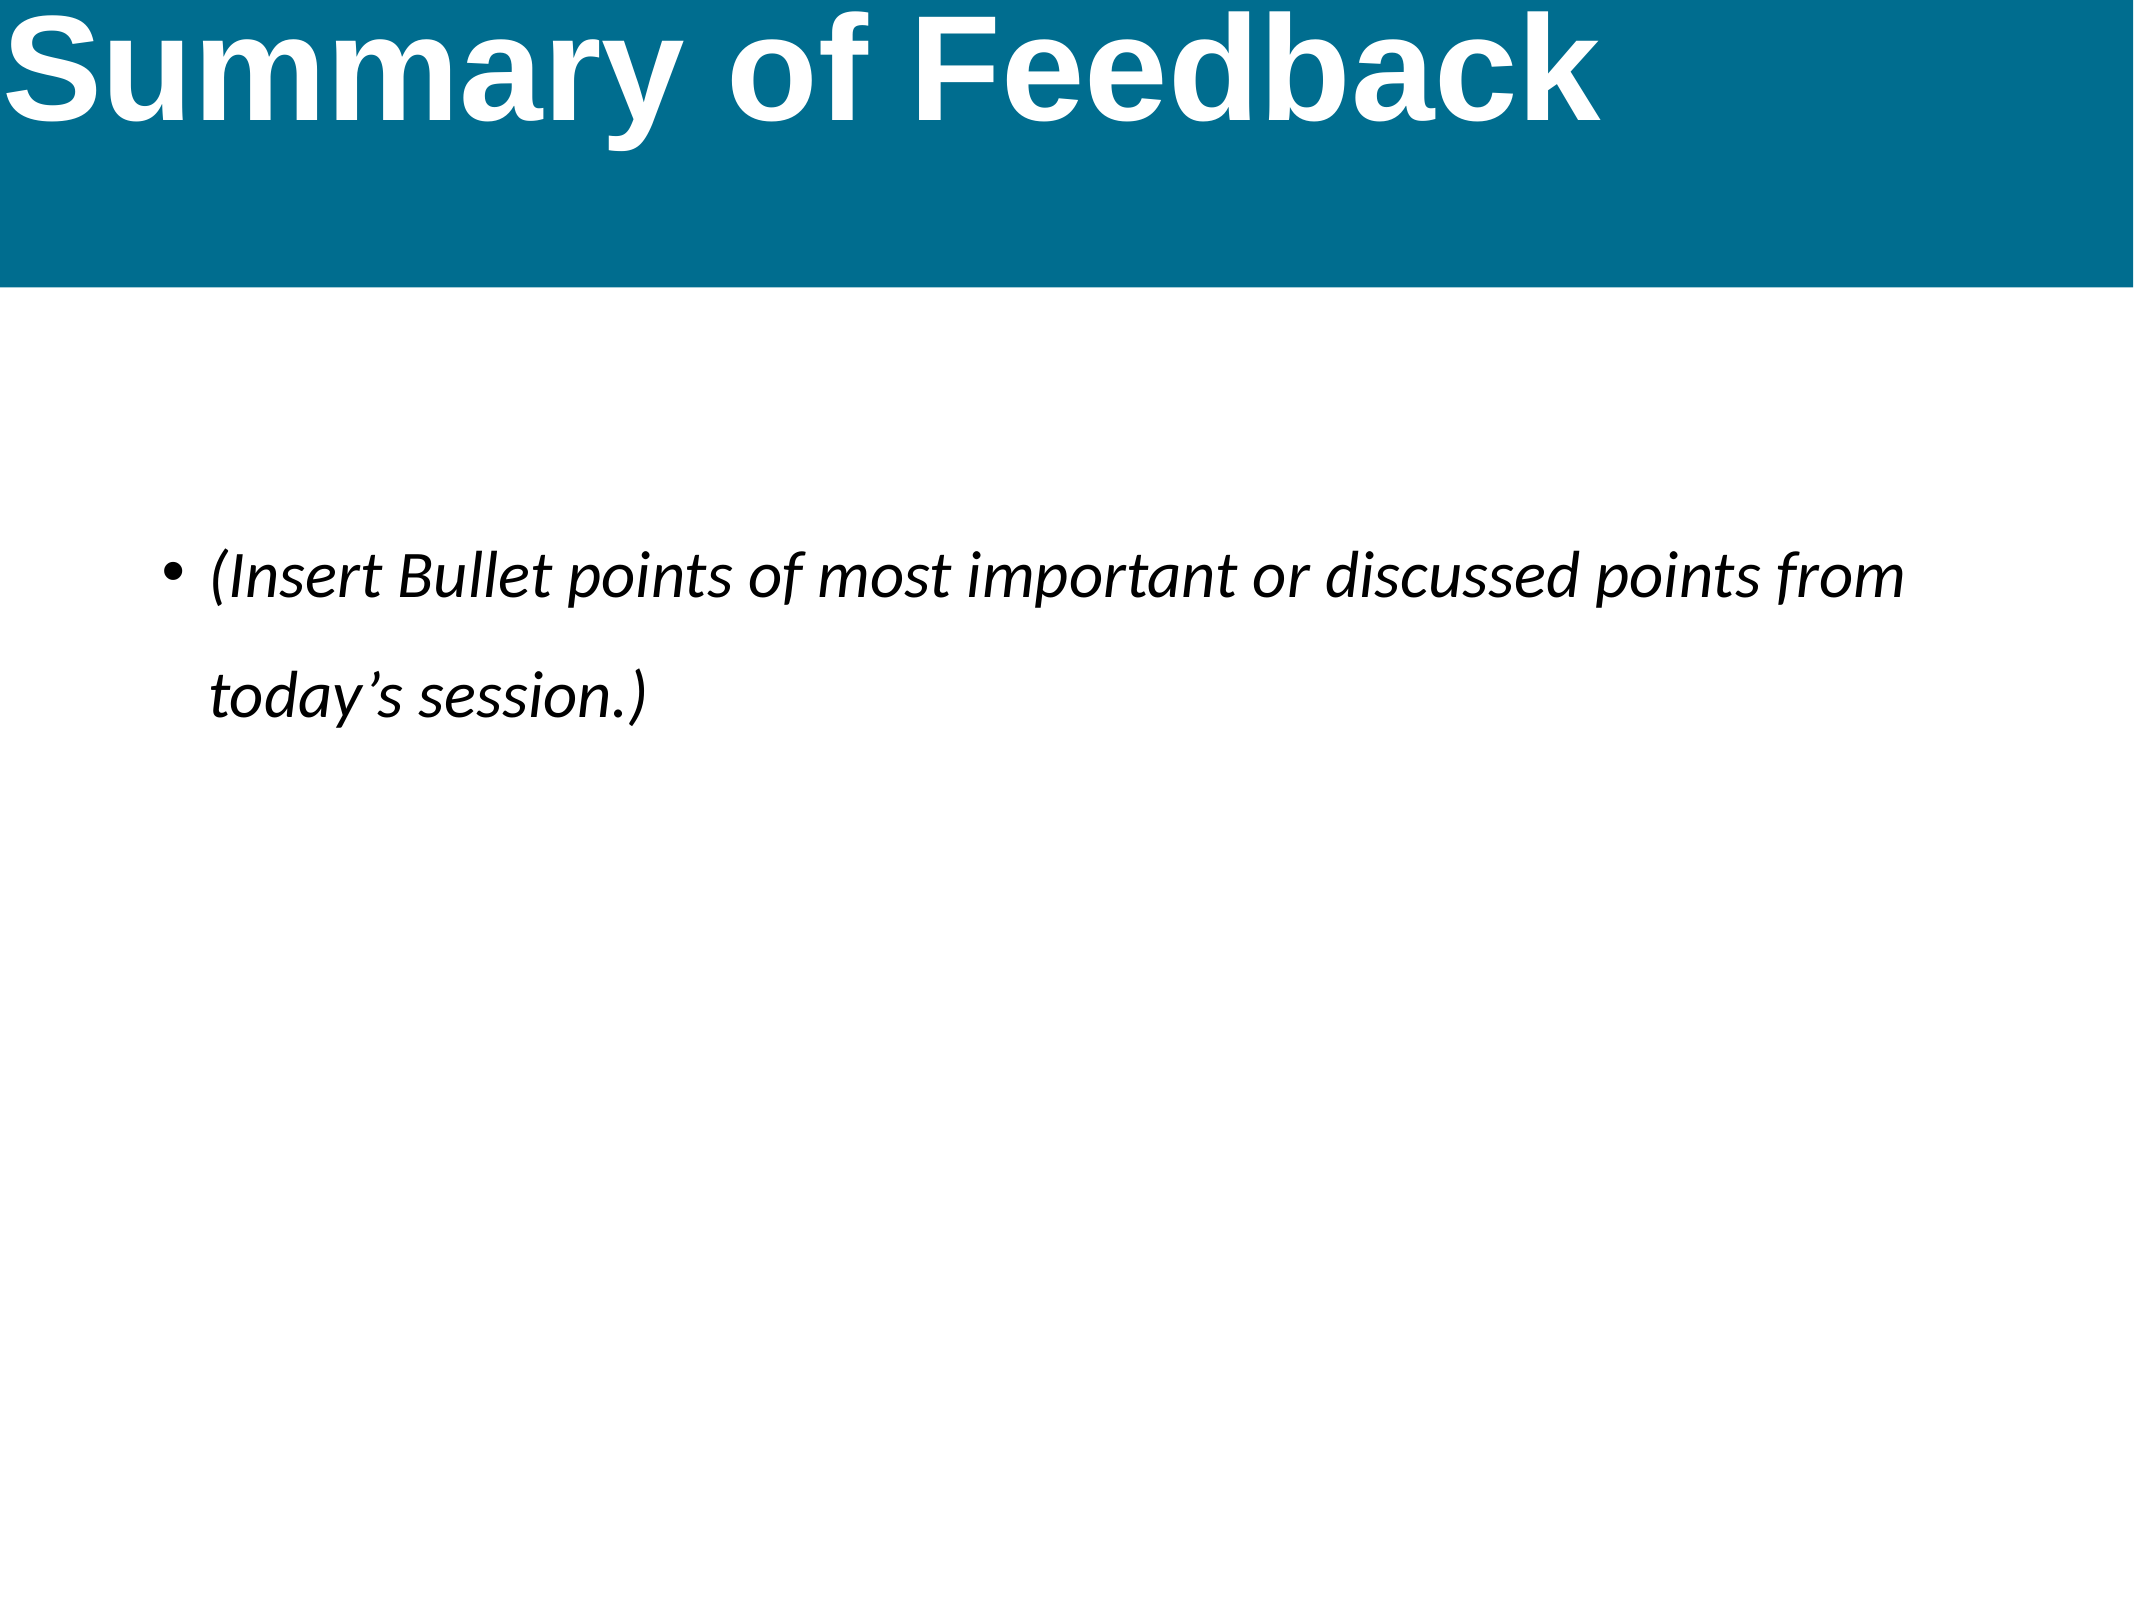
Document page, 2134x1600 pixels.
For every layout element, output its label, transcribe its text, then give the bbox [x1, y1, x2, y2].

text_box [0, 0, 2134, 288]
title Summary of Feedback [0, 11, 2021, 279]
list (Insert Bullet points of most important or discussed points from today’s session.) [161, 490, 1972, 1404]
